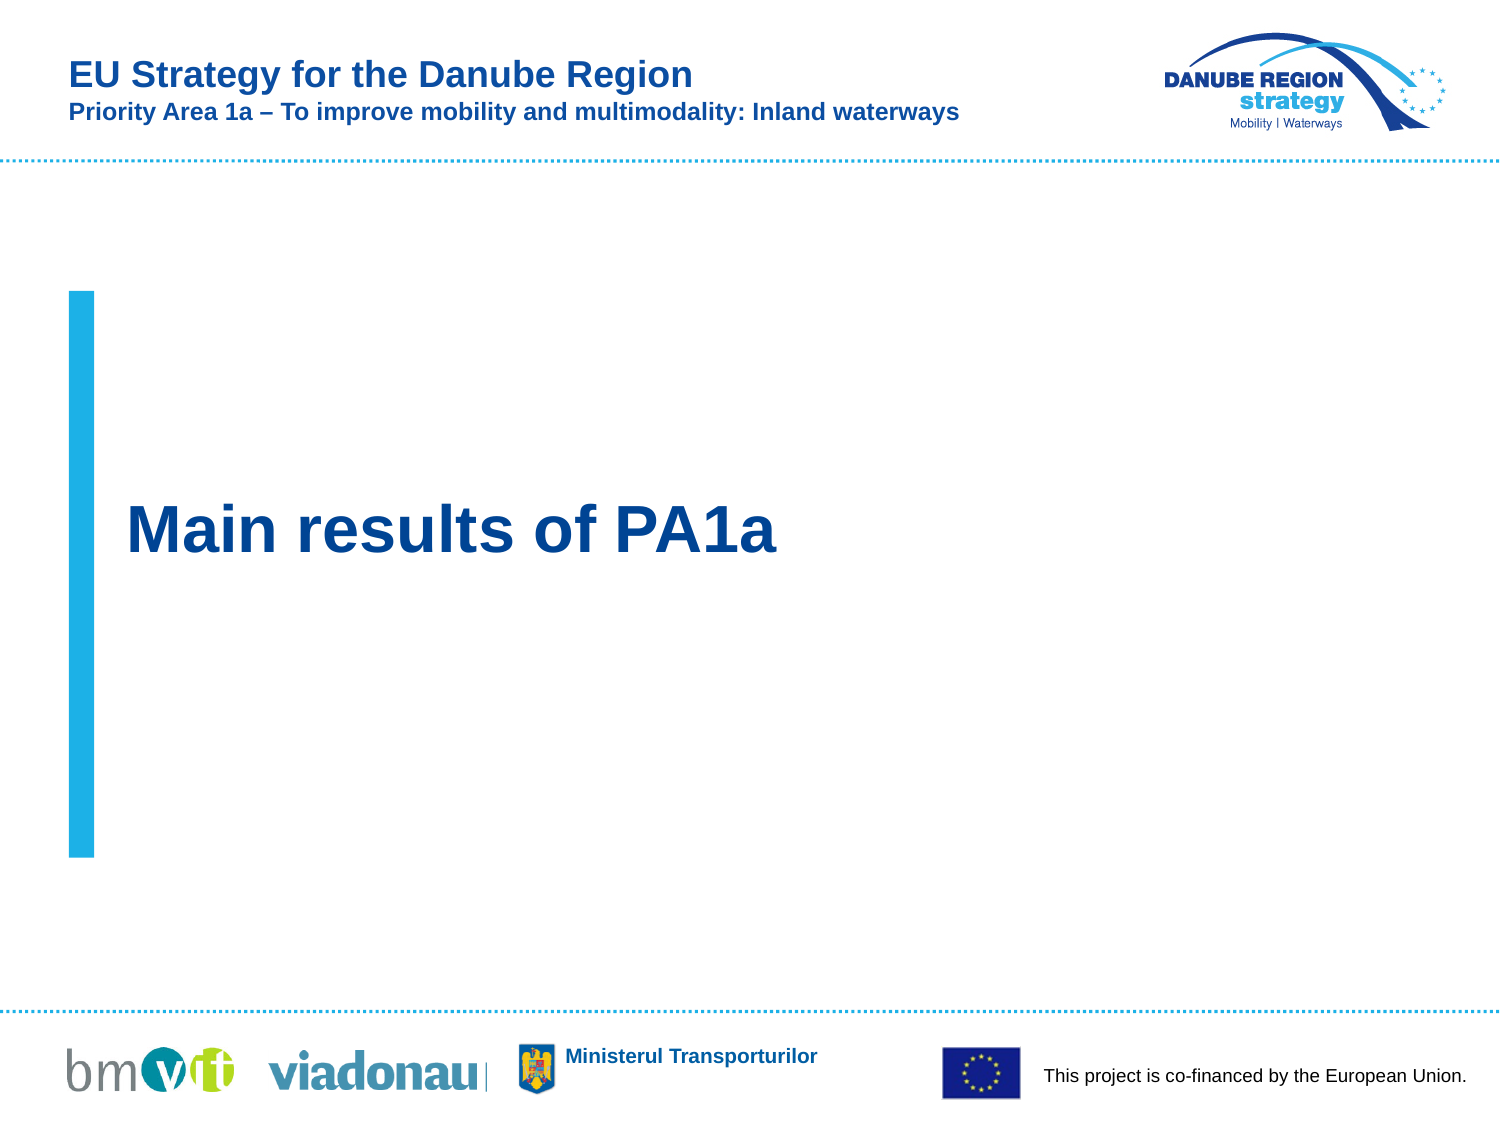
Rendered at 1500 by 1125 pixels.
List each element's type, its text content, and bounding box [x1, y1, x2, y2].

text_box Main results of PA1a [112, 478, 1412, 574]
picture [516, 1041, 557, 1096]
picture [1151, 19, 1459, 145]
text_box [68, 290, 95, 858]
picture [268, 1050, 477, 1090]
picture [67, 1047, 234, 1092]
text_box This project is co-financed by the European Union. [1026, 1052, 1487, 1095]
picture [940, 1046, 1022, 1102]
